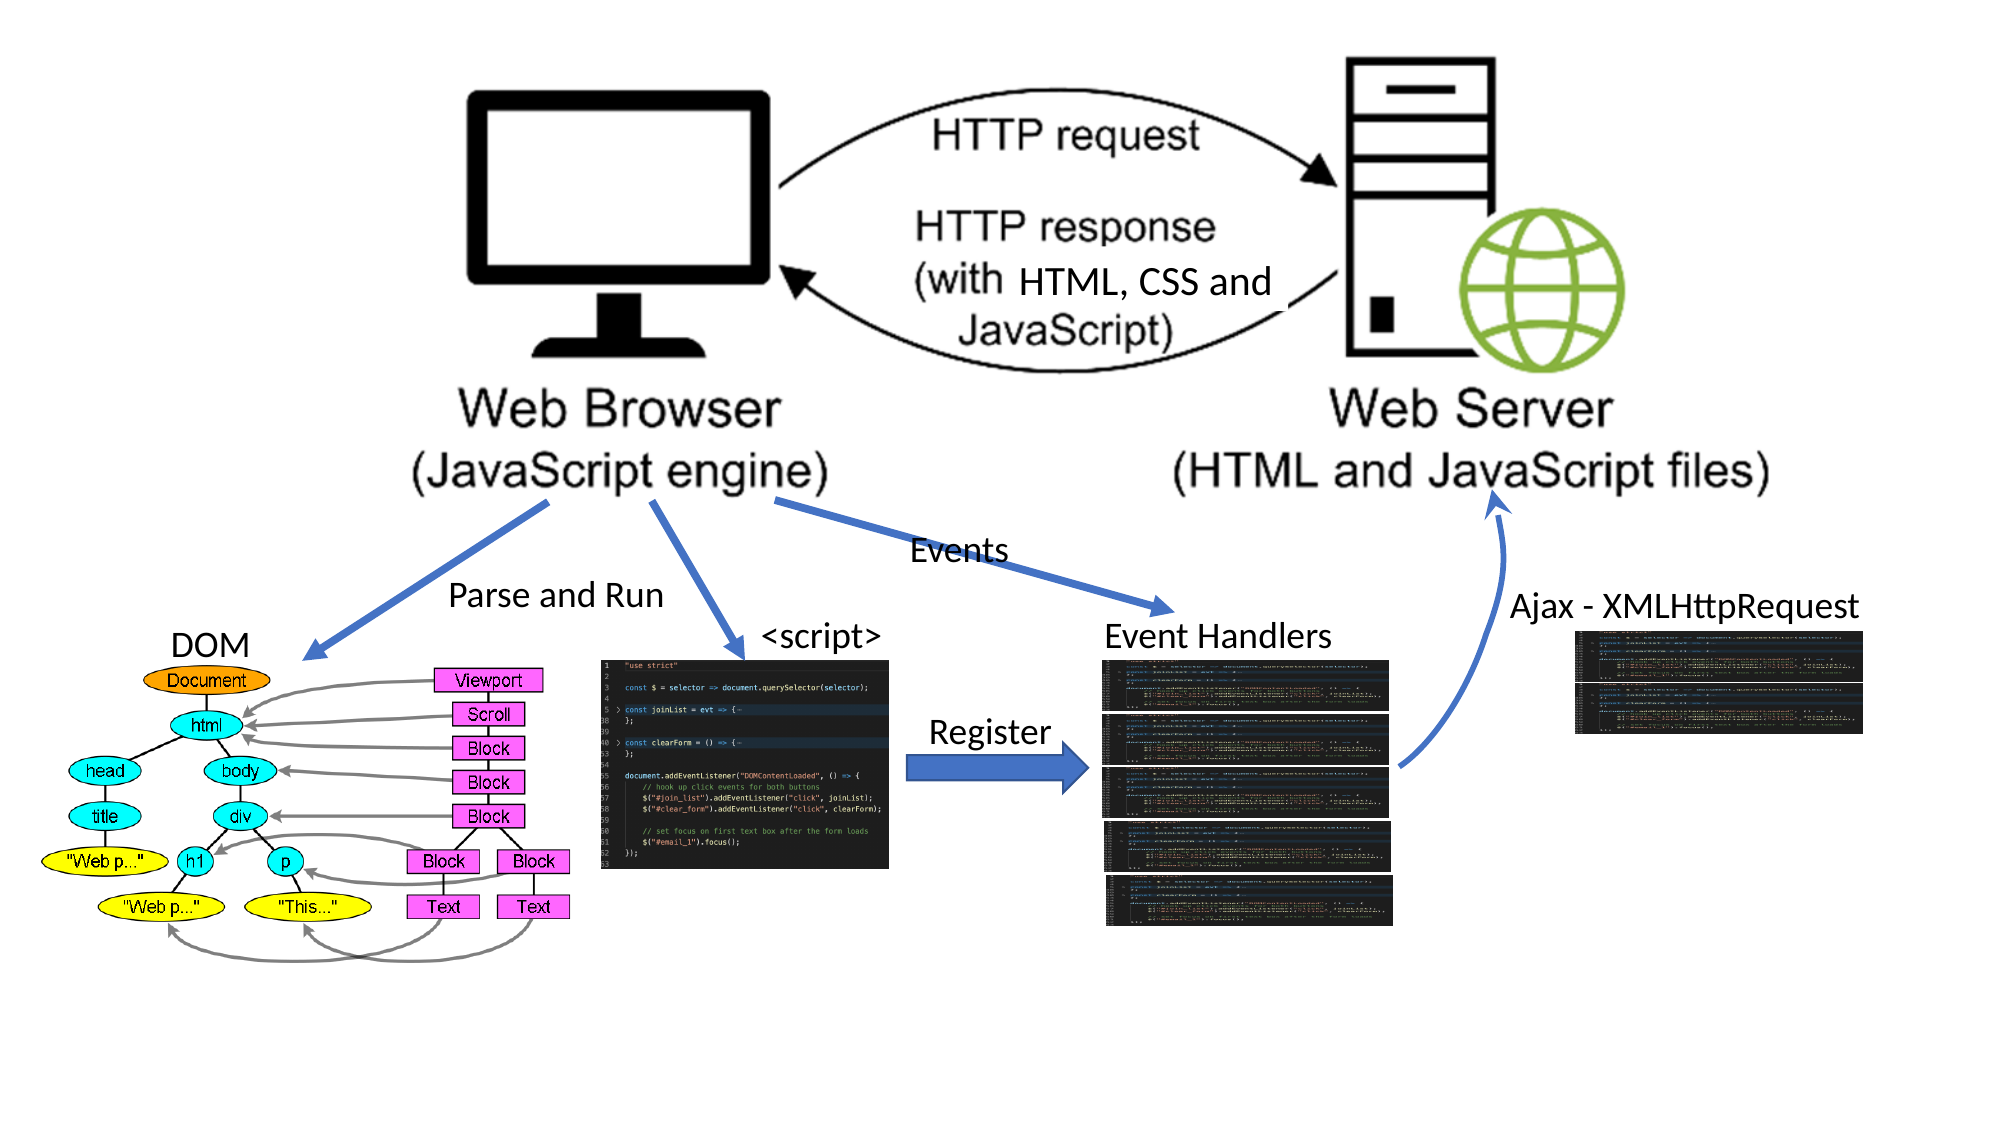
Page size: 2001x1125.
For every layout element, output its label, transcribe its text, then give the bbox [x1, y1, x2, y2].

picture [409, 48, 1770, 502]
text_box [905, 746, 1088, 796]
text_box [1398, 502, 1508, 768]
picture [21, 660, 584, 966]
text_box Register [914, 700, 1068, 760]
text_box <script> [746, 603, 898, 664]
picture [1575, 631, 1863, 682]
text_box Ajax - XMLHttpRequest [1495, 573, 1876, 633]
text_box Parse and Run [549, 562, 651, 623]
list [601, 660, 889, 869]
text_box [302, 501, 549, 661]
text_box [774, 499, 1175, 613]
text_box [651, 500, 746, 661]
text_box DOM [156, 612, 266, 660]
picture [1575, 683, 1863, 734]
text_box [1088, 603, 1393, 926]
